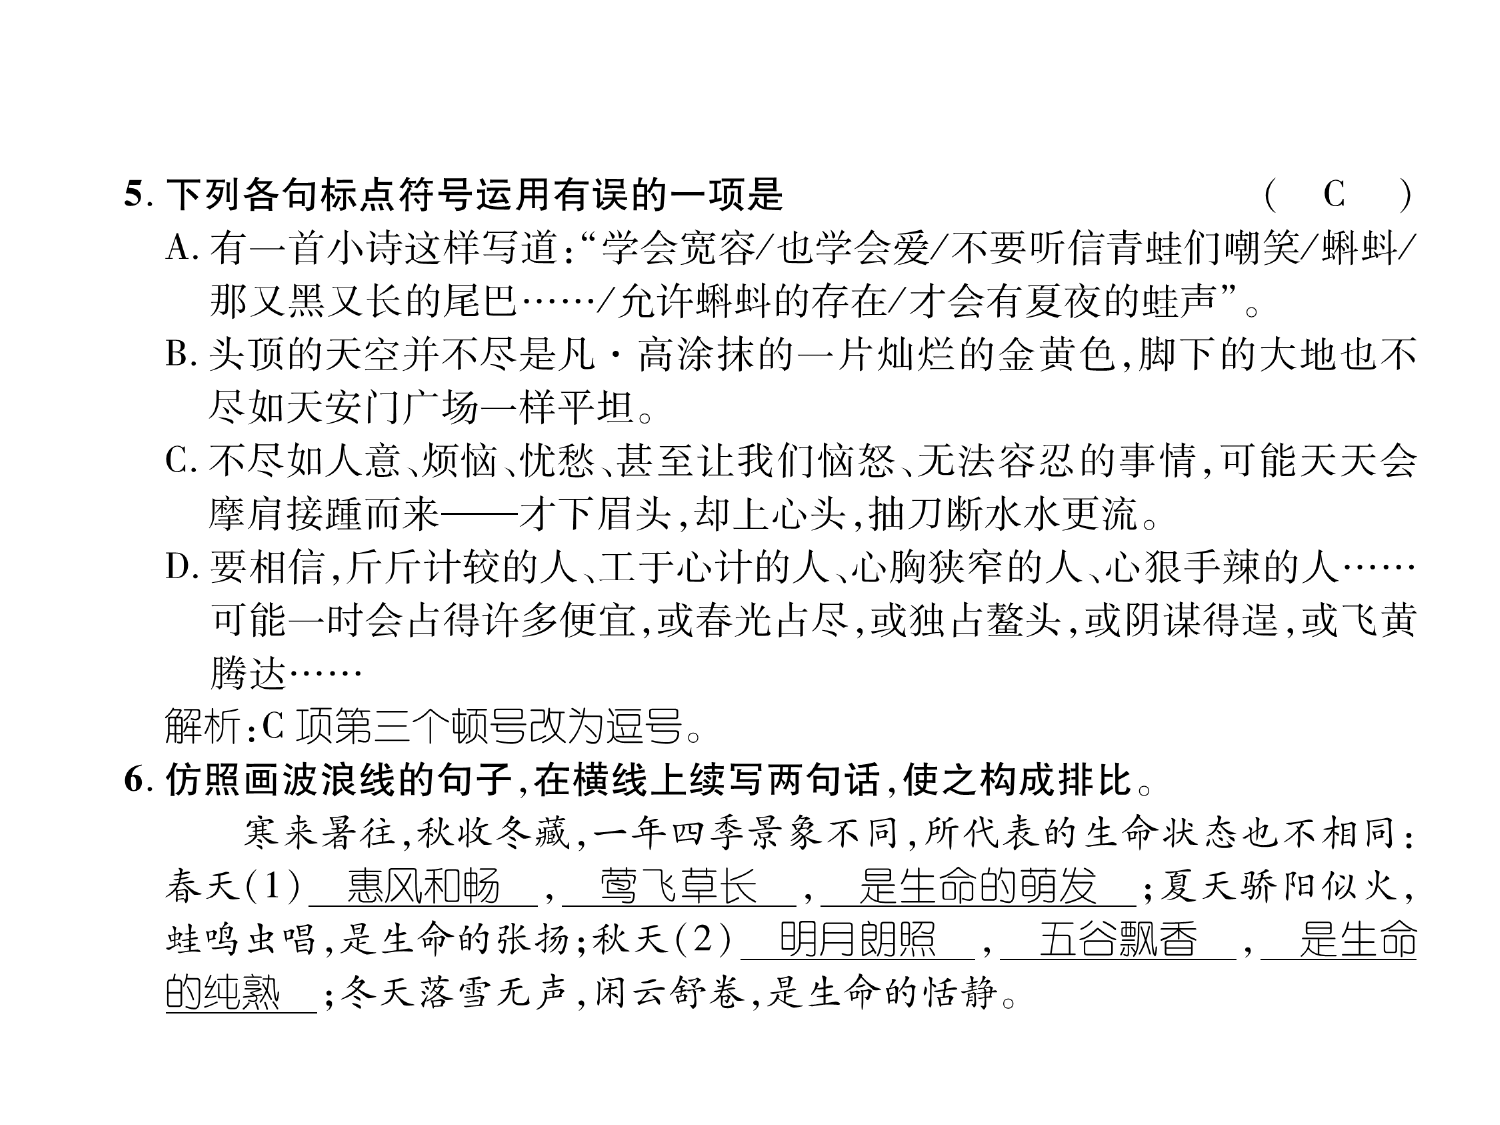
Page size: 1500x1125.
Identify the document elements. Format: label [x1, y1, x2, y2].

picture [105, 169, 1445, 1024]
